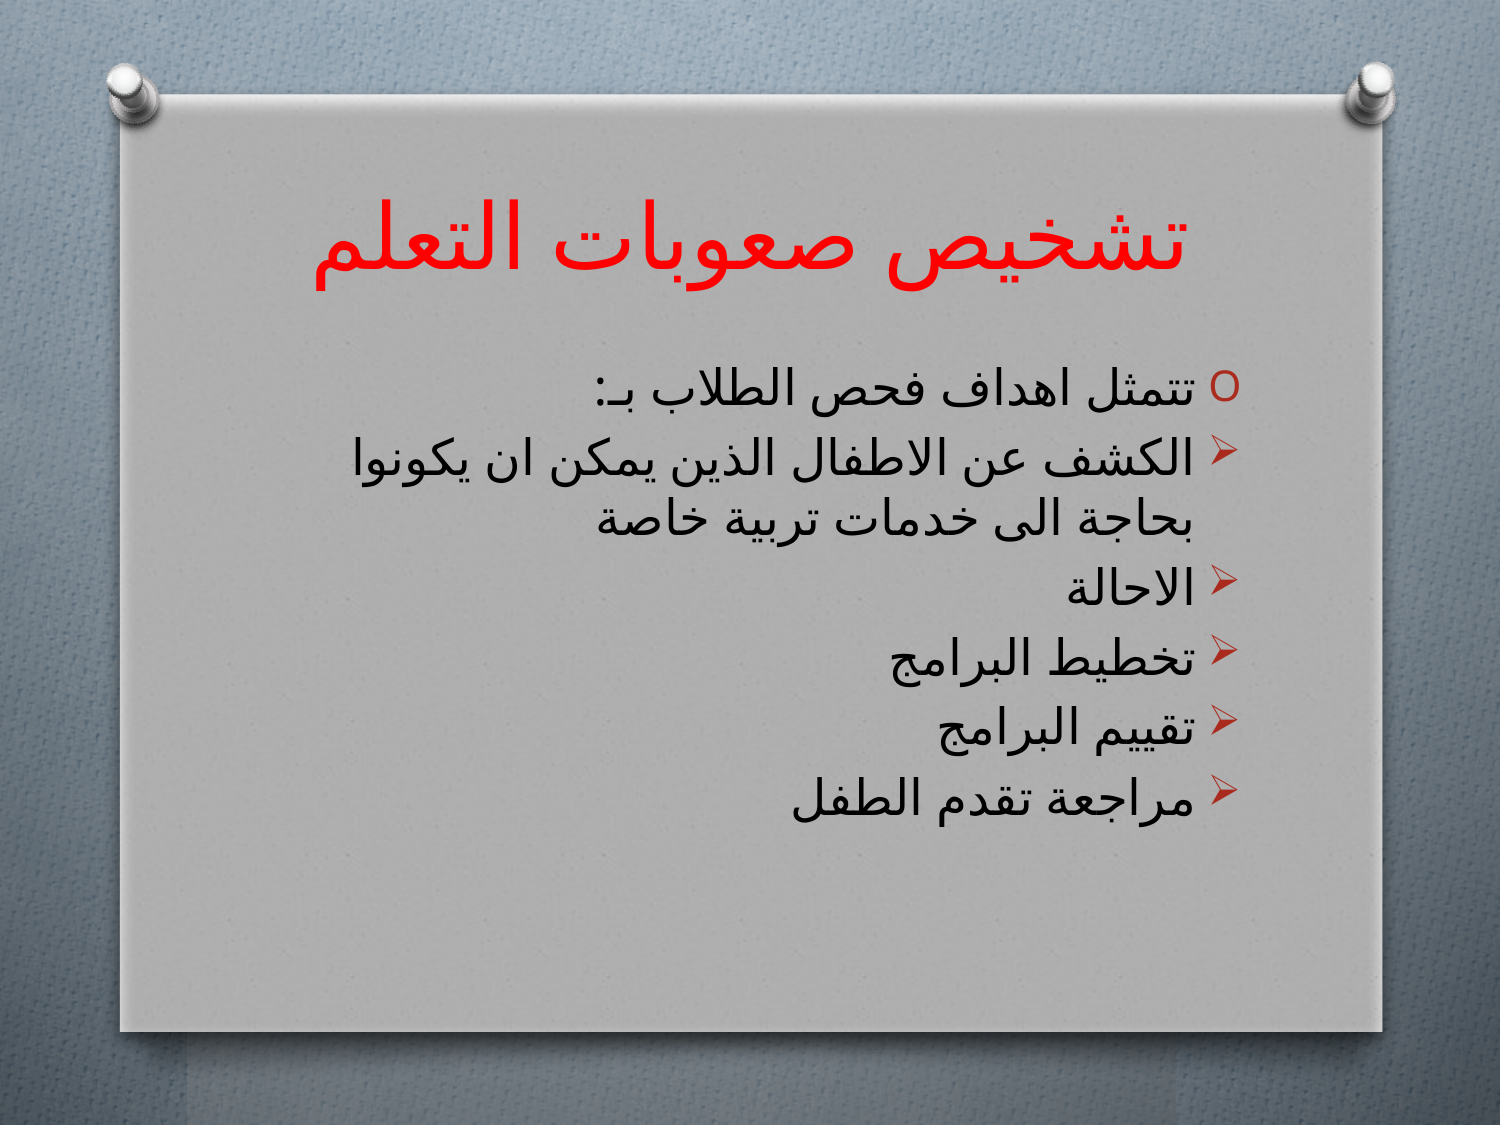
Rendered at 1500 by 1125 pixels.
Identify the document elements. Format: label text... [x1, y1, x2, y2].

title تشخيص صعوبات التعلم [179, 134, 1323, 332]
picture [1317, 35, 1439, 156]
picture [75, 29, 198, 153]
list تتمثل اهداف فحص الطلاب بـ: الكشف عن الاطفال الذين يمكن ان يكونوا بحاجة الى خدمات تربية خاصة الاحالة تخطيط البرامج تقييم البرامج مراجعة تقدم الطفل [240, 347, 1257, 939]
